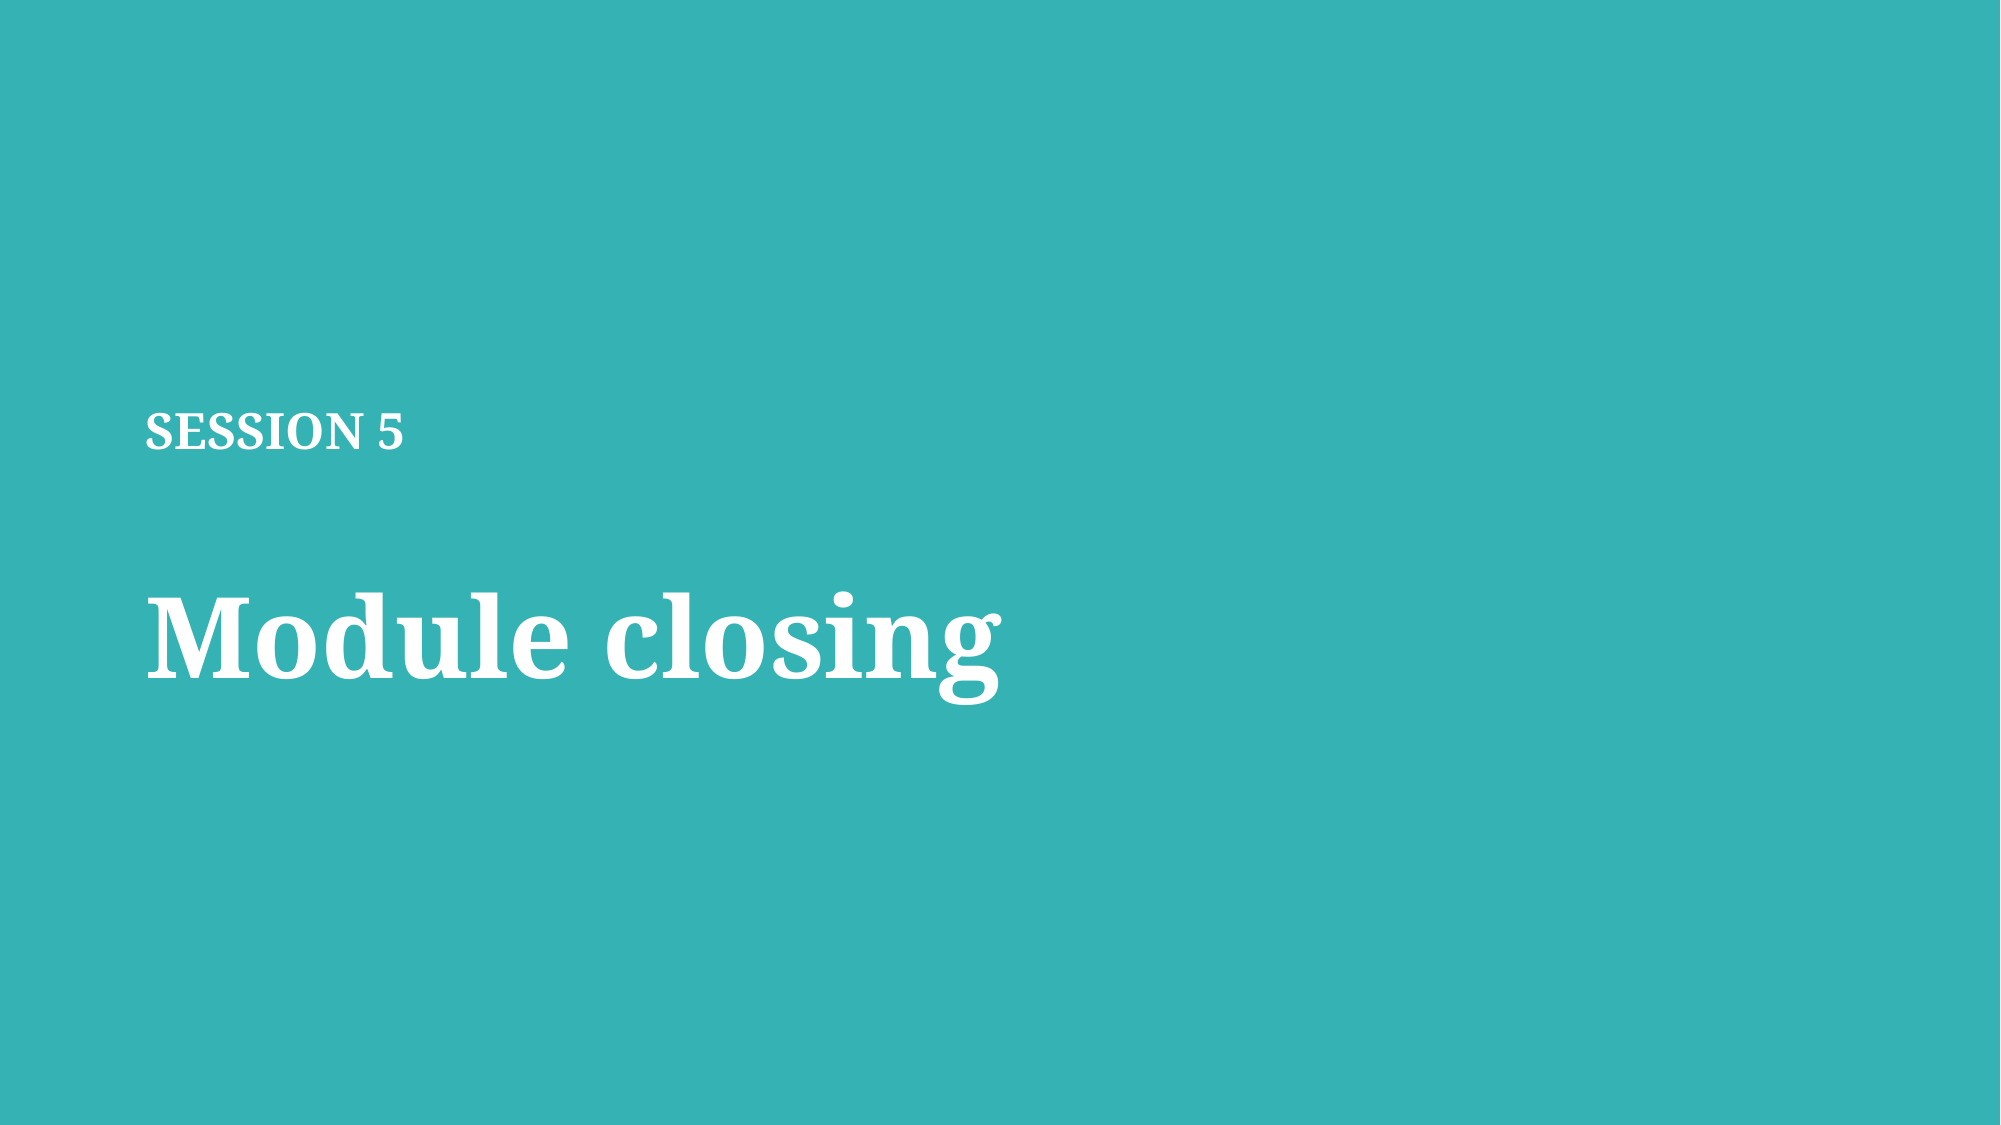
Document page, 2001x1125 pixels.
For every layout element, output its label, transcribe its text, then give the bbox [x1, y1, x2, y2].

title SESSION 5 Module closing [130, 508, 1792, 601]
